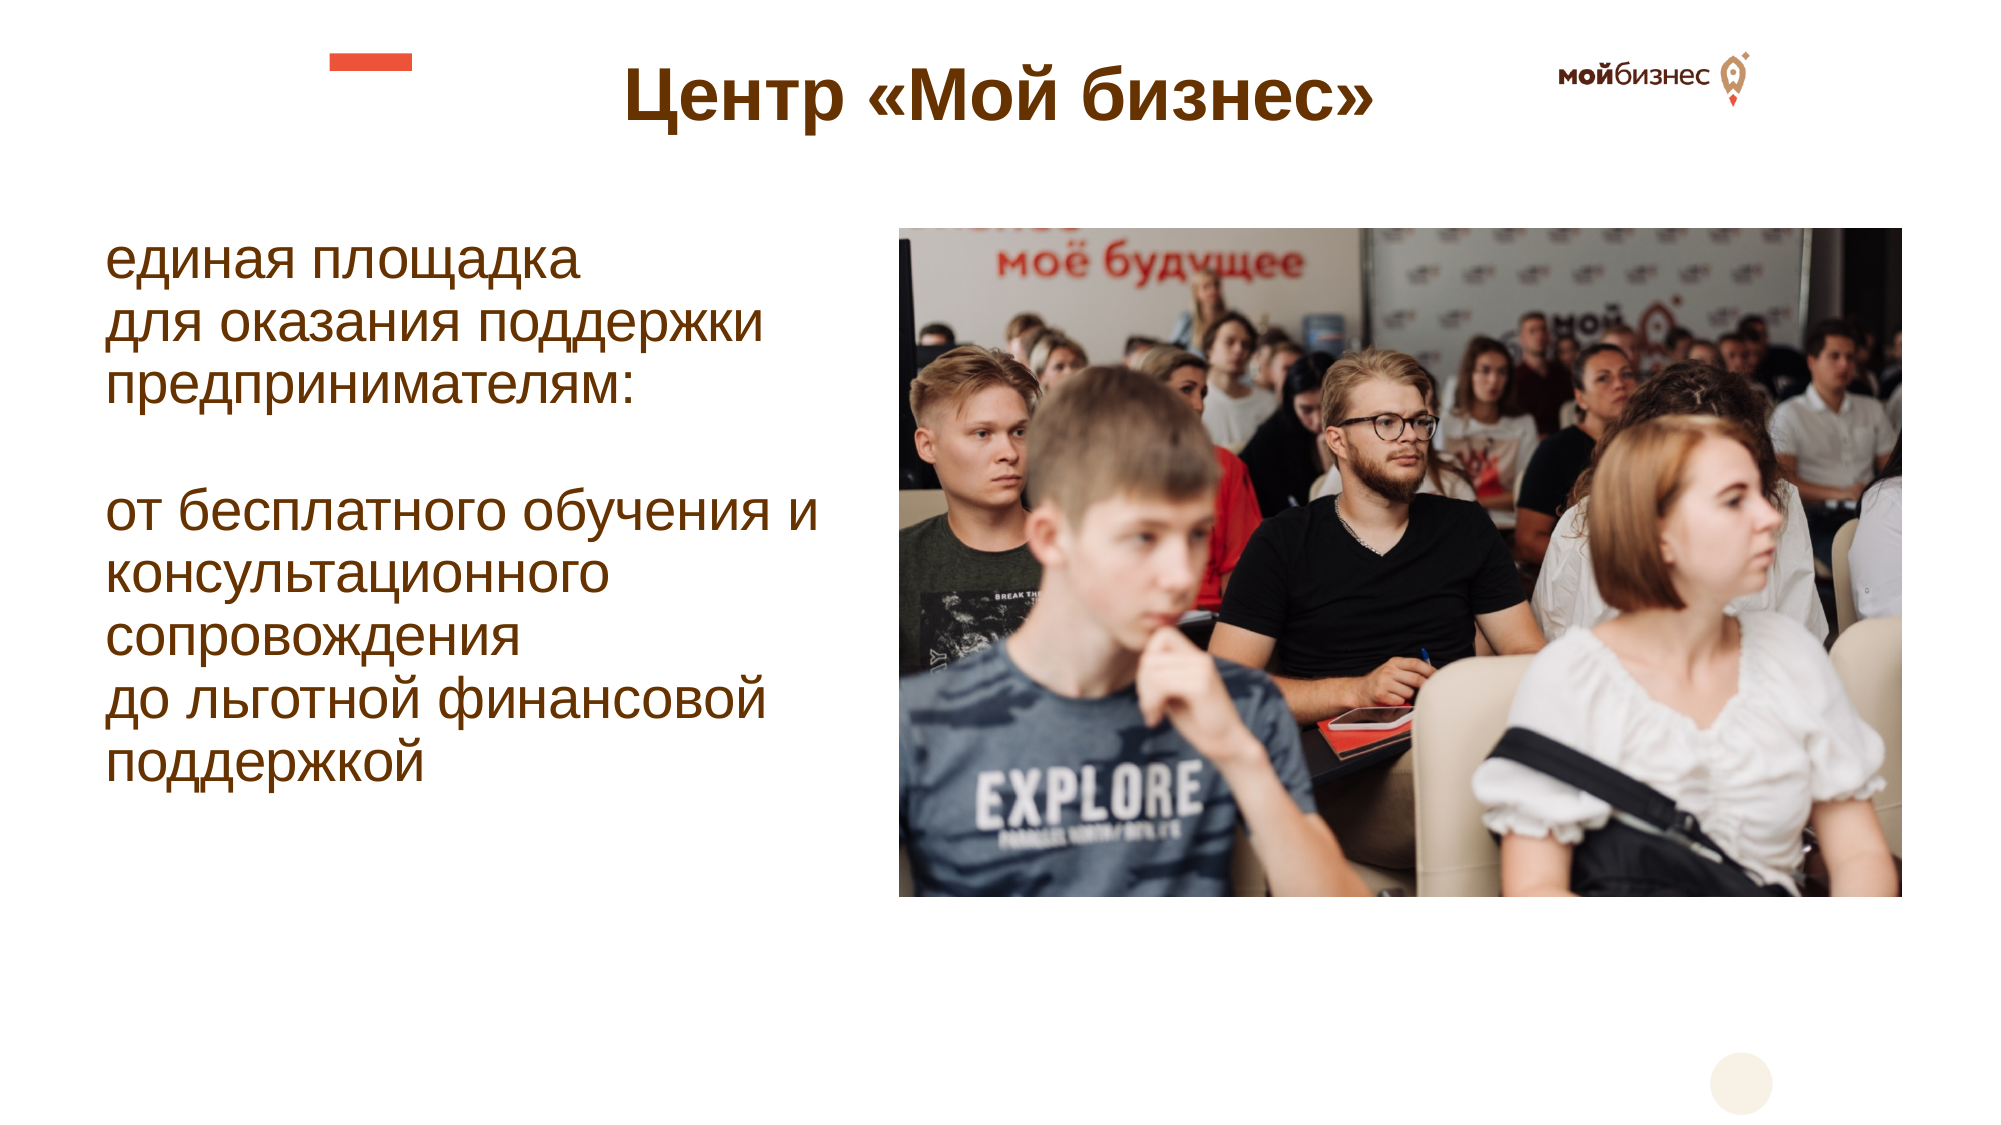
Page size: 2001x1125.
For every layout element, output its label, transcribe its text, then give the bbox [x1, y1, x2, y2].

picture [898, 227, 1902, 898]
text_box единая площадка для оказания поддержки предпринимателям: от бесплатного обучения и консультационного сопровождения до льготной финансовой поддержкой [98, 147, 832, 802]
title Центр «Мой бизнес» [193, 33, 1807, 144]
